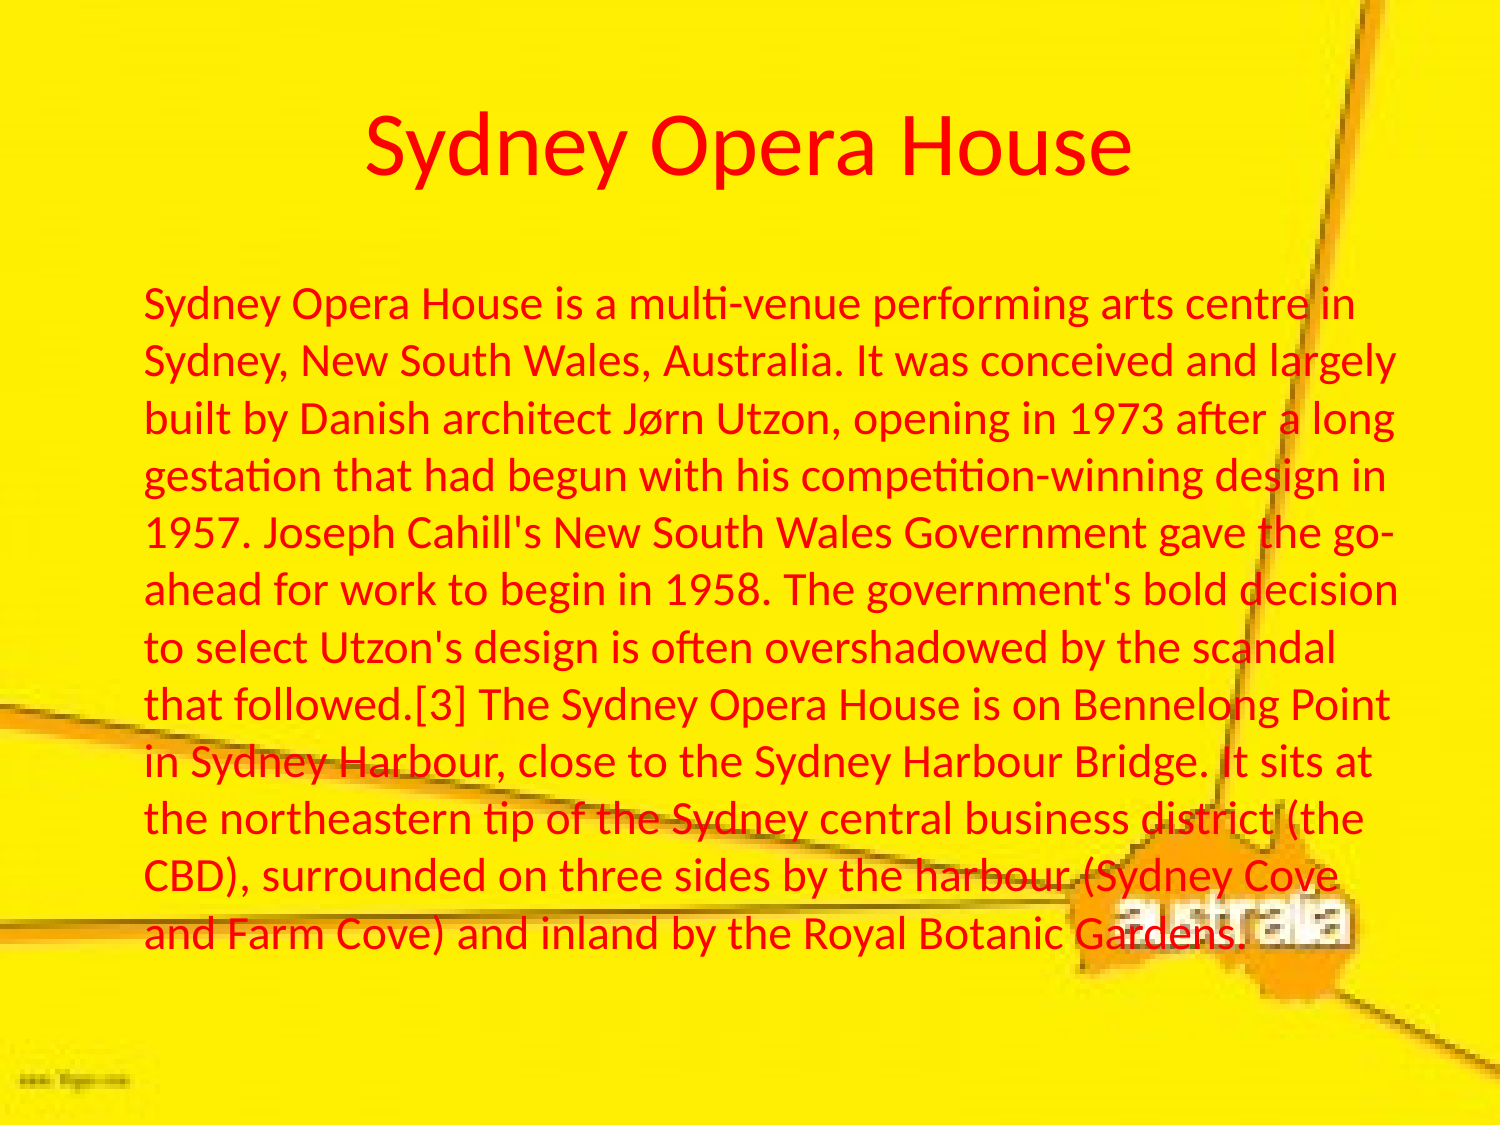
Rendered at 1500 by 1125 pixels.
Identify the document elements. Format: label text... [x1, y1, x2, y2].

title Sydney Opera House [75, 45, 1425, 233]
picture [0, 0, 1500, 1125]
list Sydney Opera House is a multi-venue performing arts centre in Sydney, New South Wales, Australia. It was conceived and largely built by Danish architect Jørn Utzon, opening in 1973 after a long gestation that had begun with his competition-winning design in 1957. Joseph Cahill's New South Wales Government gave the go-ahead for work to begin in 1958. The government's bold decision to select Utzon's design is often overshadowed by the scandal that followed.[3] The Sydney Opera House is on Bennelong Point in Sydney Harbour, close to the Sydney Harbour Bridge. It sits at the northeastern tip of the Sydney central business district (the CBD), surrounded on three sides by the harbour (Sydney Cove and Farm Cove) and inland by the Royal Botanic Gardens. [75, 262, 1425, 1005]
